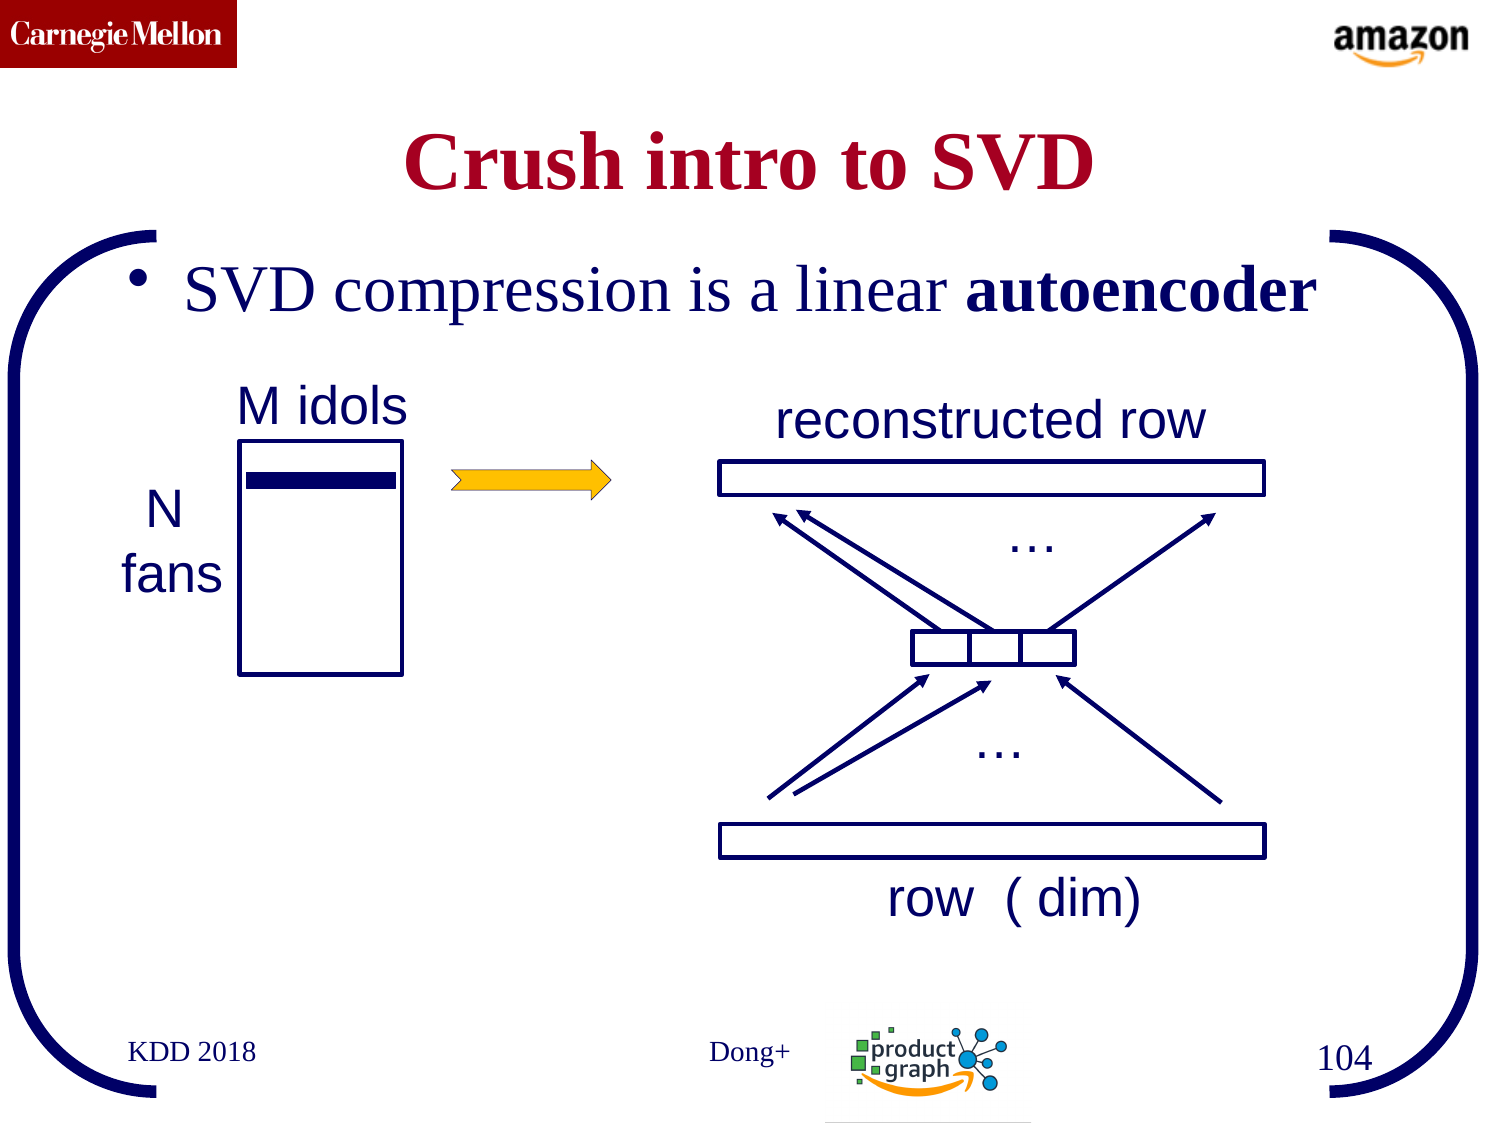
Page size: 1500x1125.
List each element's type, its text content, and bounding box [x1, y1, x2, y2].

text_box [912, 640, 970, 665]
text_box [771, 512, 792, 632]
text_box … [996, 697, 1050, 778]
text_box N fans [91, 466, 254, 611]
text_box M idols [206, 362, 440, 443]
text_box [720, 823, 1265, 858]
text_box [970, 631, 1020, 665]
text_box [1020, 631, 1075, 665]
slide_number 104 [1074, 1024, 1388, 1101]
text_box … [902, 490, 1163, 571]
text_box [13, 243, 1473, 1092]
picture [0, 0, 237, 68]
text_box [246, 472, 396, 488]
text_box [795, 509, 994, 632]
text_box [239, 443, 403, 675]
text_box [719, 461, 1265, 496]
slide_number KDD 2018 [112, 1024, 426, 1101]
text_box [793, 680, 992, 795]
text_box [1047, 512, 1217, 632]
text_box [1055, 674, 1222, 804]
list SVD compression is a linear autoencoder [112, 237, 1388, 370]
footer Dong+ [512, 1024, 988, 1101]
picture [1322, 4, 1484, 88]
text_box [451, 459, 612, 501]
title Crush intro to SVD [112, 99, 1388, 213]
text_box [767, 673, 930, 799]
